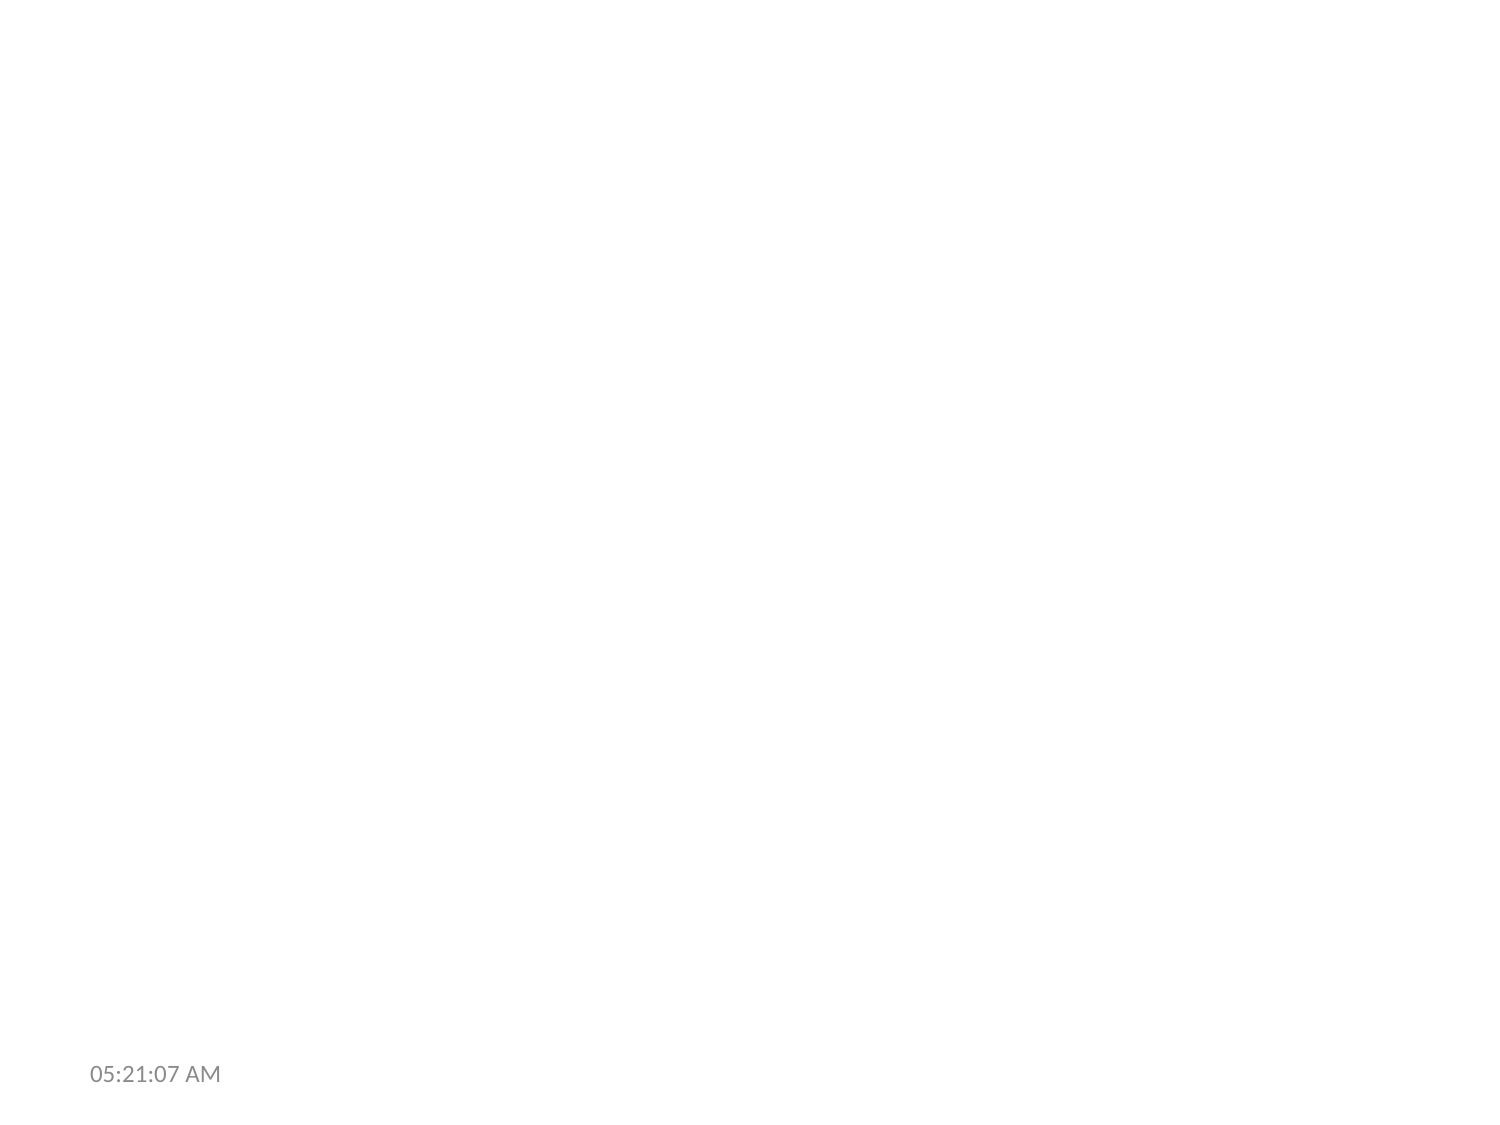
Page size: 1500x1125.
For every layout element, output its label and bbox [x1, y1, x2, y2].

slide_number [75, 1042, 425, 1103]
